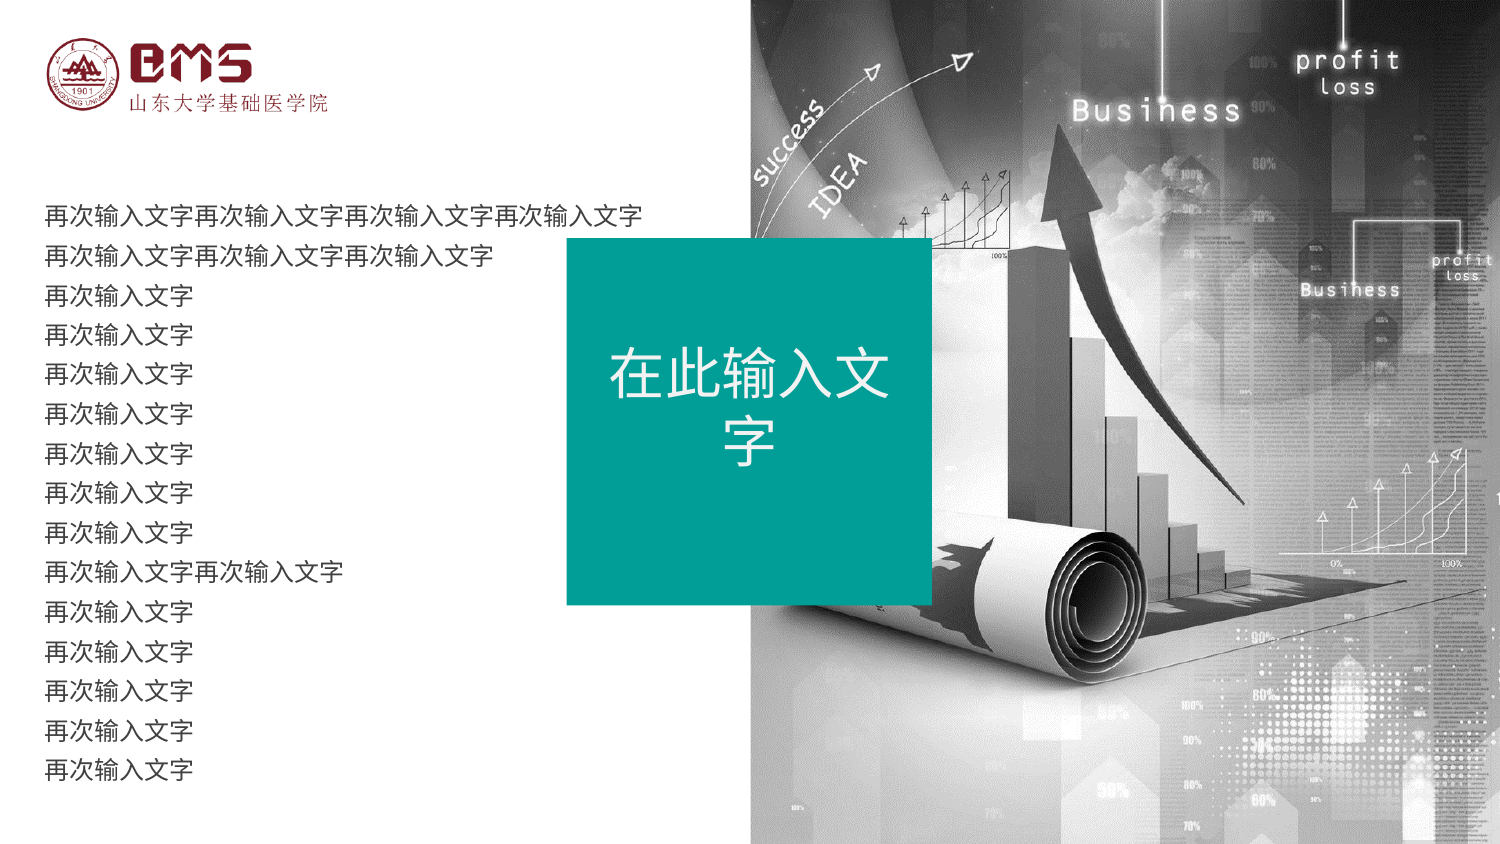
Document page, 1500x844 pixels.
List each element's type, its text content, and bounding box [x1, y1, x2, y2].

picture [26, 19, 370, 149]
text_box [750, 0, 1500, 844]
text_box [566, 237, 933, 606]
text_box 再次输入文字再次输入文字再次输入文字再次输入文字 再次输入文字再次输入文字再次输入文字 再次输入文字 再次输入文字 再次输入文字 再次输入文字 再次输入文字 再次输入文字 再次输入文字 再次输入文字再次输入文字 再次输入文字 再次输入文字 再次输入文字 再次输入文字 再次输入文字 [33, 185, 656, 830]
